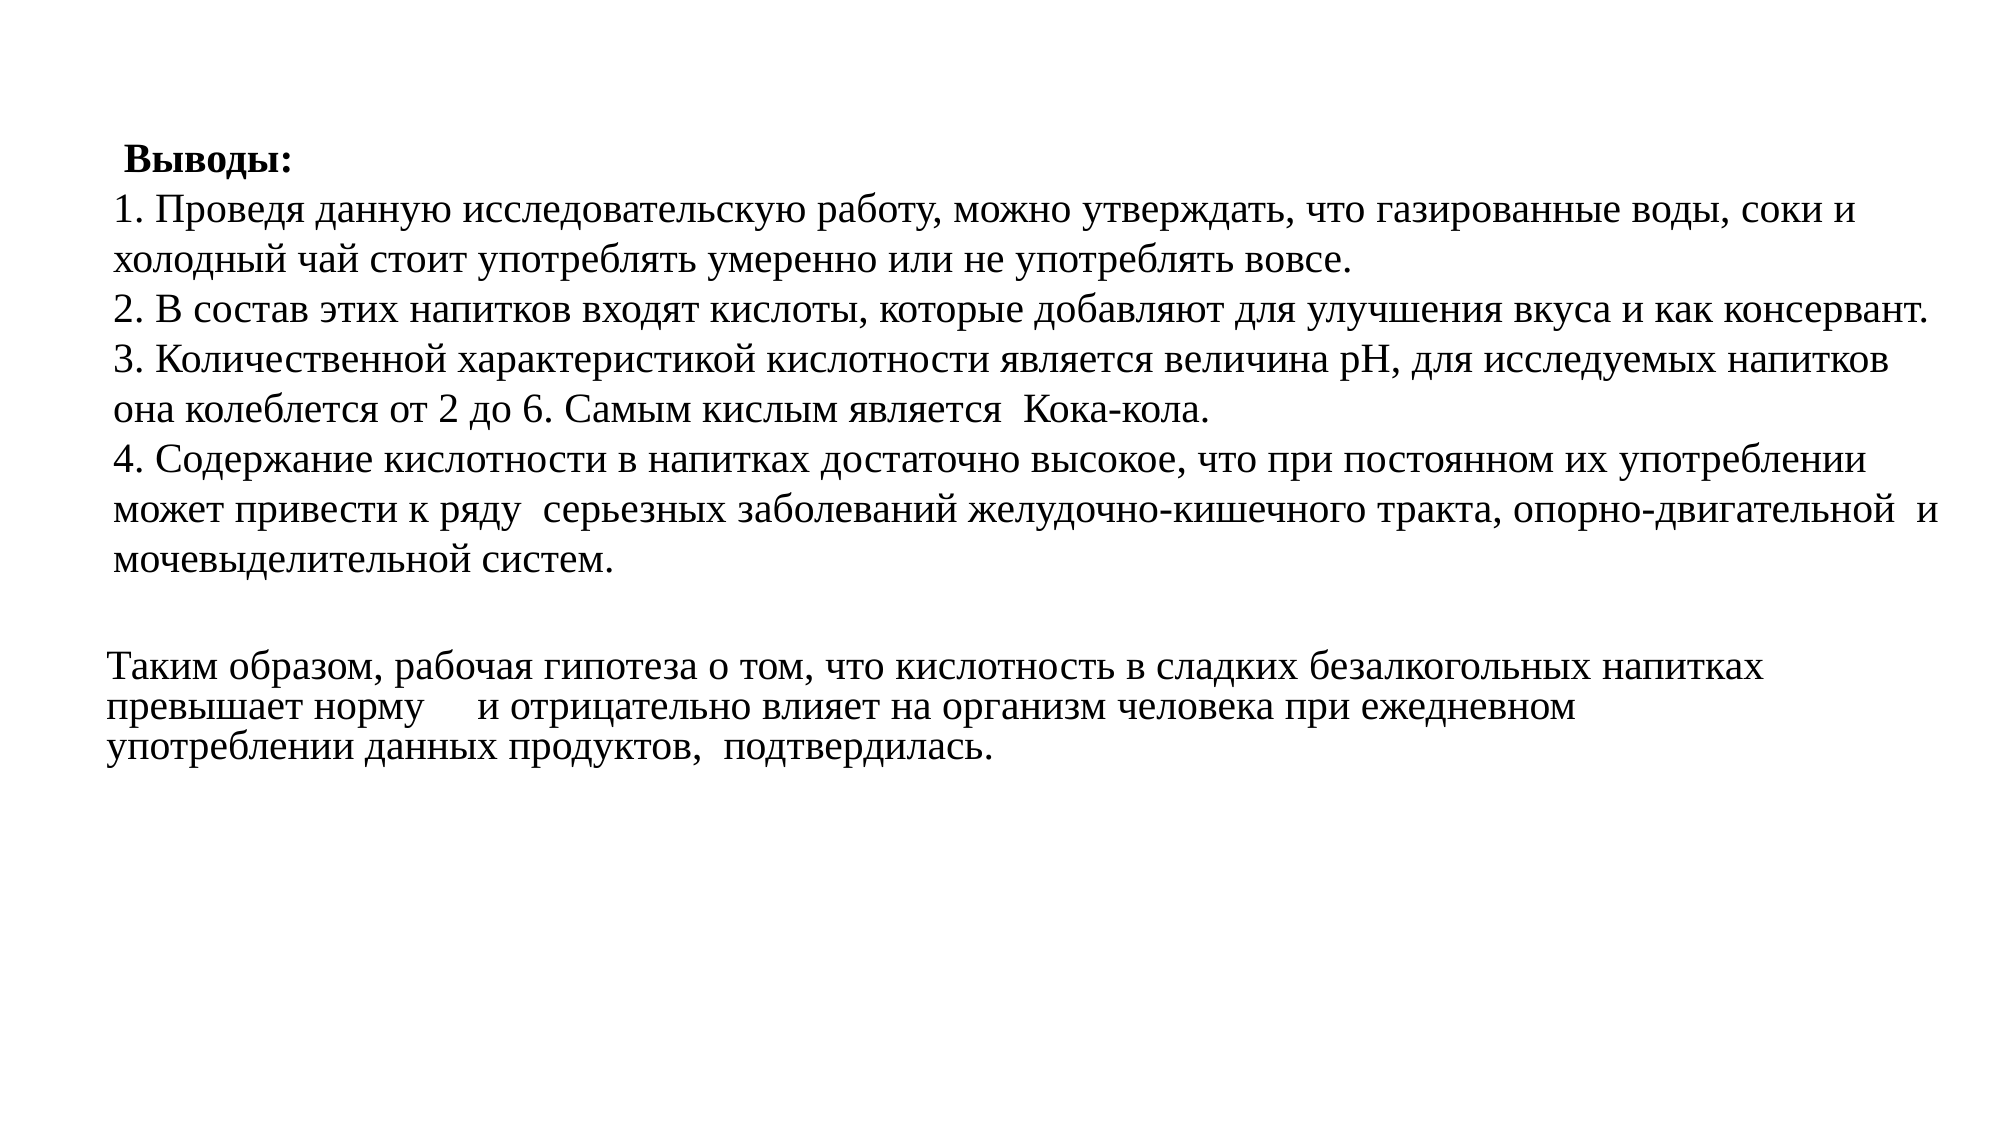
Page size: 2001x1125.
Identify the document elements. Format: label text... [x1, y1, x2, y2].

text_box Таким образом, рабочая гипотеза о том, что кислотность в сладких безалкогольных напитках превышает норму и отрицательно влияет на организм человека при ежедневном употреблении данных продуктов, подтвердилась. [91, 640, 1803, 775]
text_box Выводы: 1. Проведя данную исследовательскую работу, можно утверждать, что газированные воды, соки и холодный чай стоит употреблять умеренно или не употреблять вовсе. 2. В состав этих напитков входят кислоты, которые добавляют для улучшения вкуса и как консервант. 3. Количественной характеристикой кислотности является величина pH, для исследуемых напитков она колеблется от 2 до 6. Самым кислым является Кока-кола. 4. Содержание кислотности в напитках достаточно высокое, что при постоянном их употреблении может привести к ряду серьезных заболеваний желудочно-кишечного тракта, опорно-двигательной и мочевыделительной систем. [98, 123, 1955, 589]
